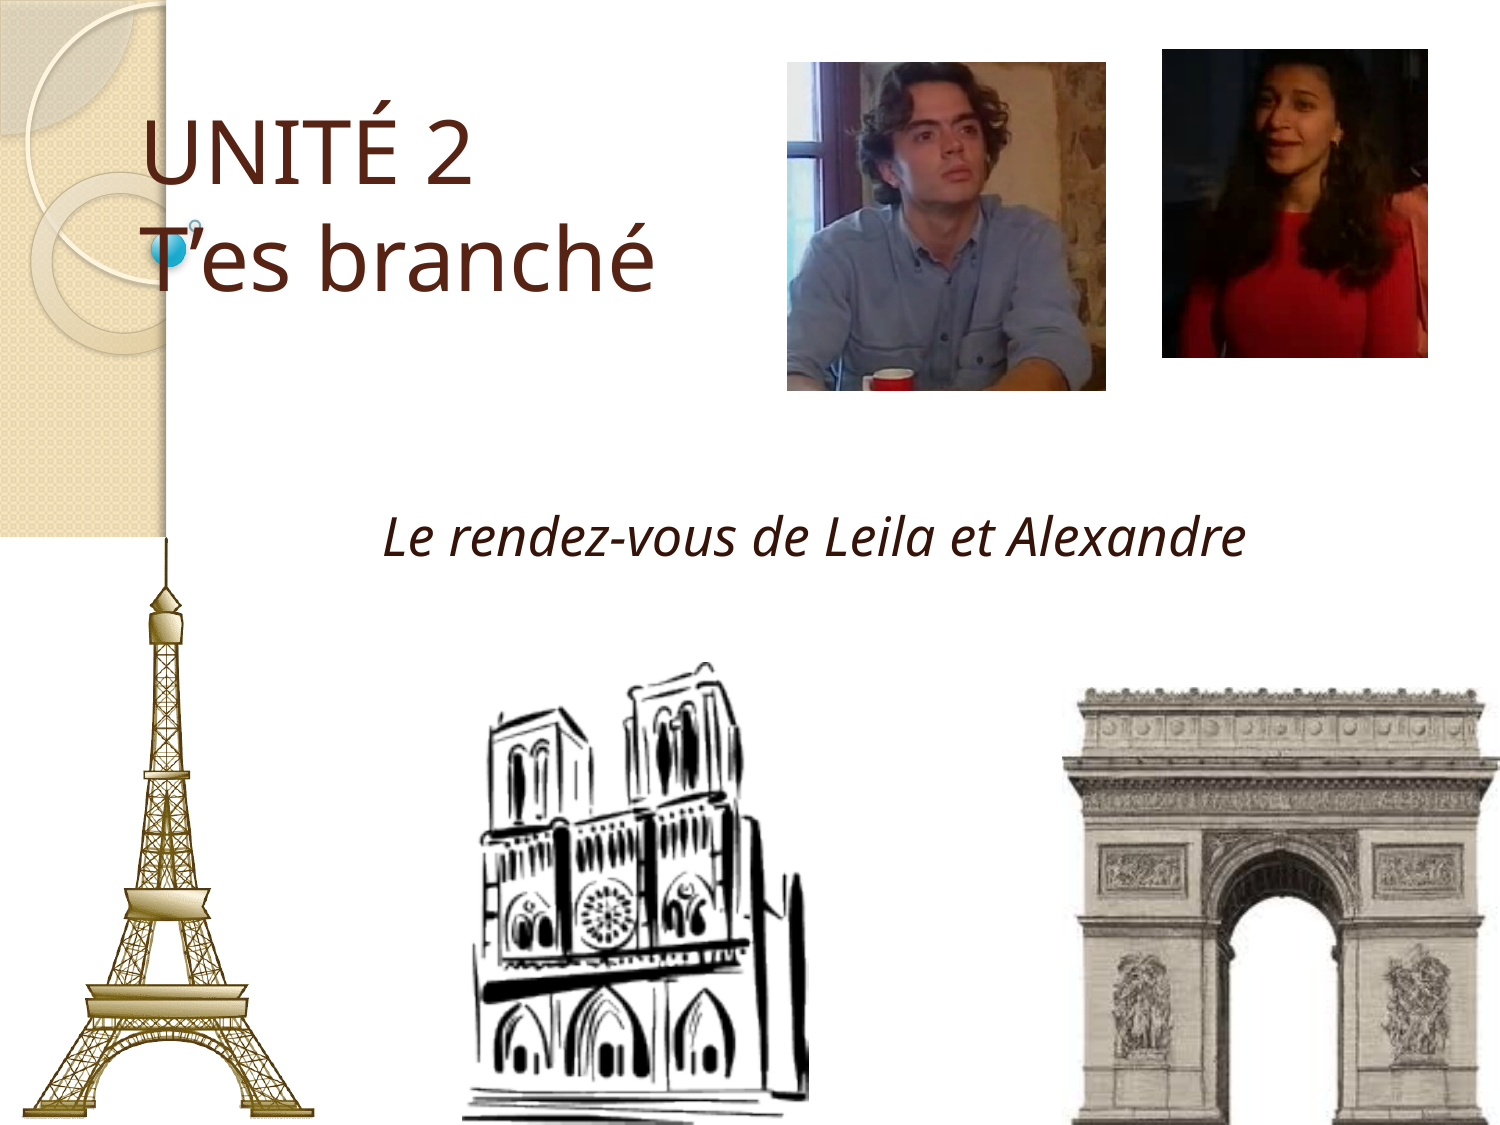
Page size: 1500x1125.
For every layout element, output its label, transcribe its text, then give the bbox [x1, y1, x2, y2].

picture [1162, 49, 1428, 358]
picture [0, 537, 324, 1125]
picture [787, 62, 1106, 391]
title UNITÉ 2 T’es branché [125, 75, 675, 317]
subtitle Le rendez-vous de Leila et Alexandre [362, 425, 1413, 713]
picture [462, 713, 809, 1125]
picture [1062, 687, 1500, 1125]
